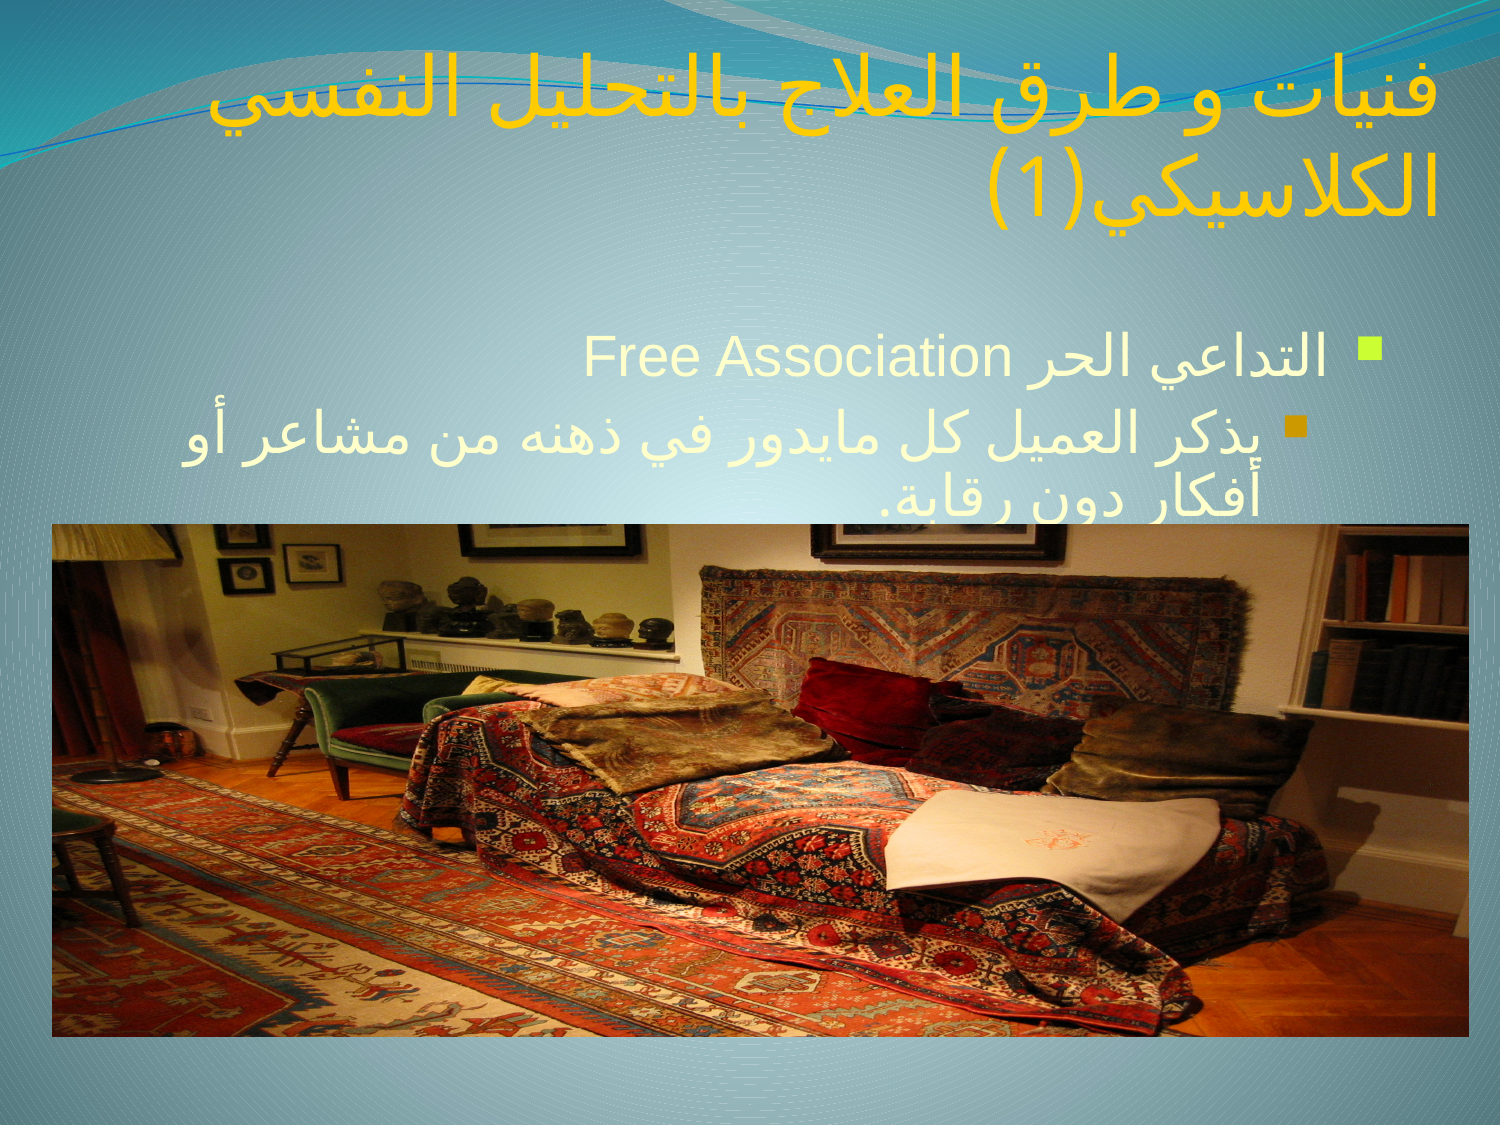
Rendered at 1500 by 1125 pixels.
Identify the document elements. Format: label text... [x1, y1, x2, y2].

picture [51, 524, 1470, 1037]
text_box التداعي الحر Free Association يذكر العميل كل مايدور في ذهنه من مشاعر أو أفكار دون رقابة. [53, 318, 1401, 522]
text_box فنيات و طرق العلاج بالتحليل النفسي الكلاسيكي(1) [41, 115, 1459, 241]
